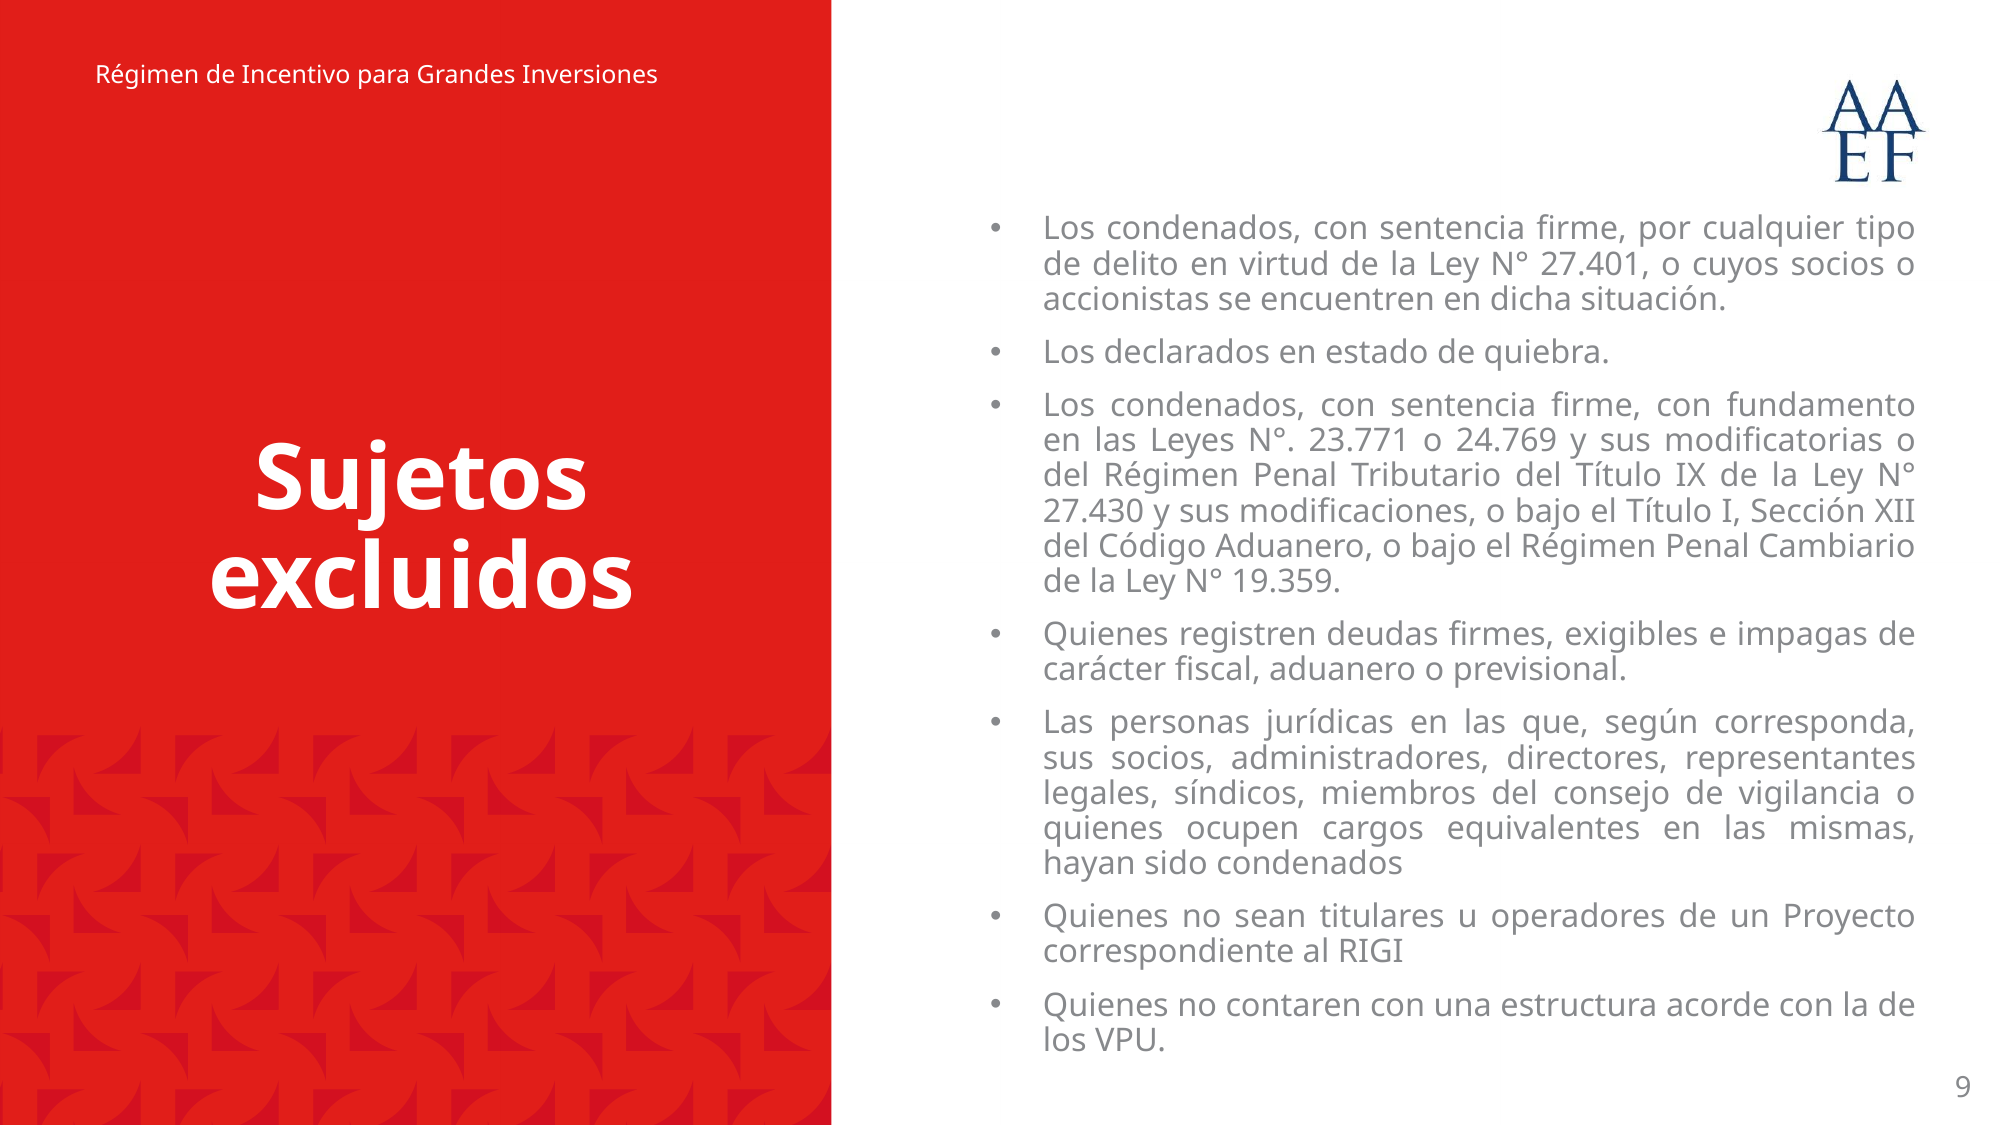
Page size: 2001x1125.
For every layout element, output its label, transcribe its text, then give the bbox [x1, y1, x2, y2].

list Sujetos excluidos [80, 422, 764, 712]
list Los condenados, con sentencia firme, por cualquier tipo de delito en virtud de la Ley N° 27.401, o cuyos socios o accionistas se encuentren en dicha situación. Los declarados en estado de quiebra. Los condenados, con sentencia firme, con fundamento en las Leyes N°. 23.771 o 24.769 y sus modificatorias o del Régimen Penal Tributario del Título IX de la Ley N° 27.430 y sus modificaciones, o bajo el Título I, Sección XII del Código Aduanero, o bajo el Régimen Penal Cambiario de la Ley N° 19.359. Quienes registren deudas firmes, exigibles e impagas de carácter fiscal, aduanero o previsional. Las personas jurídicas en las que, según corresponda, sus socios, administradores, directores, representantes legales, síndicos, miembros del consejo de vigilancia o quienes ocupen cargos equivalentes en las mismas, hayan sido condenados Quienes no sean titulares u operadores de un Proyecto correspondiente al RIGI Quienes no contaren con una estructura acorde con la de los VPU. [974, 204, 1933, 1084]
picture [0, 0, 2001, 1125]
list Régimen de Incentivo para Grandes Inversiones [80, 54, 764, 95]
